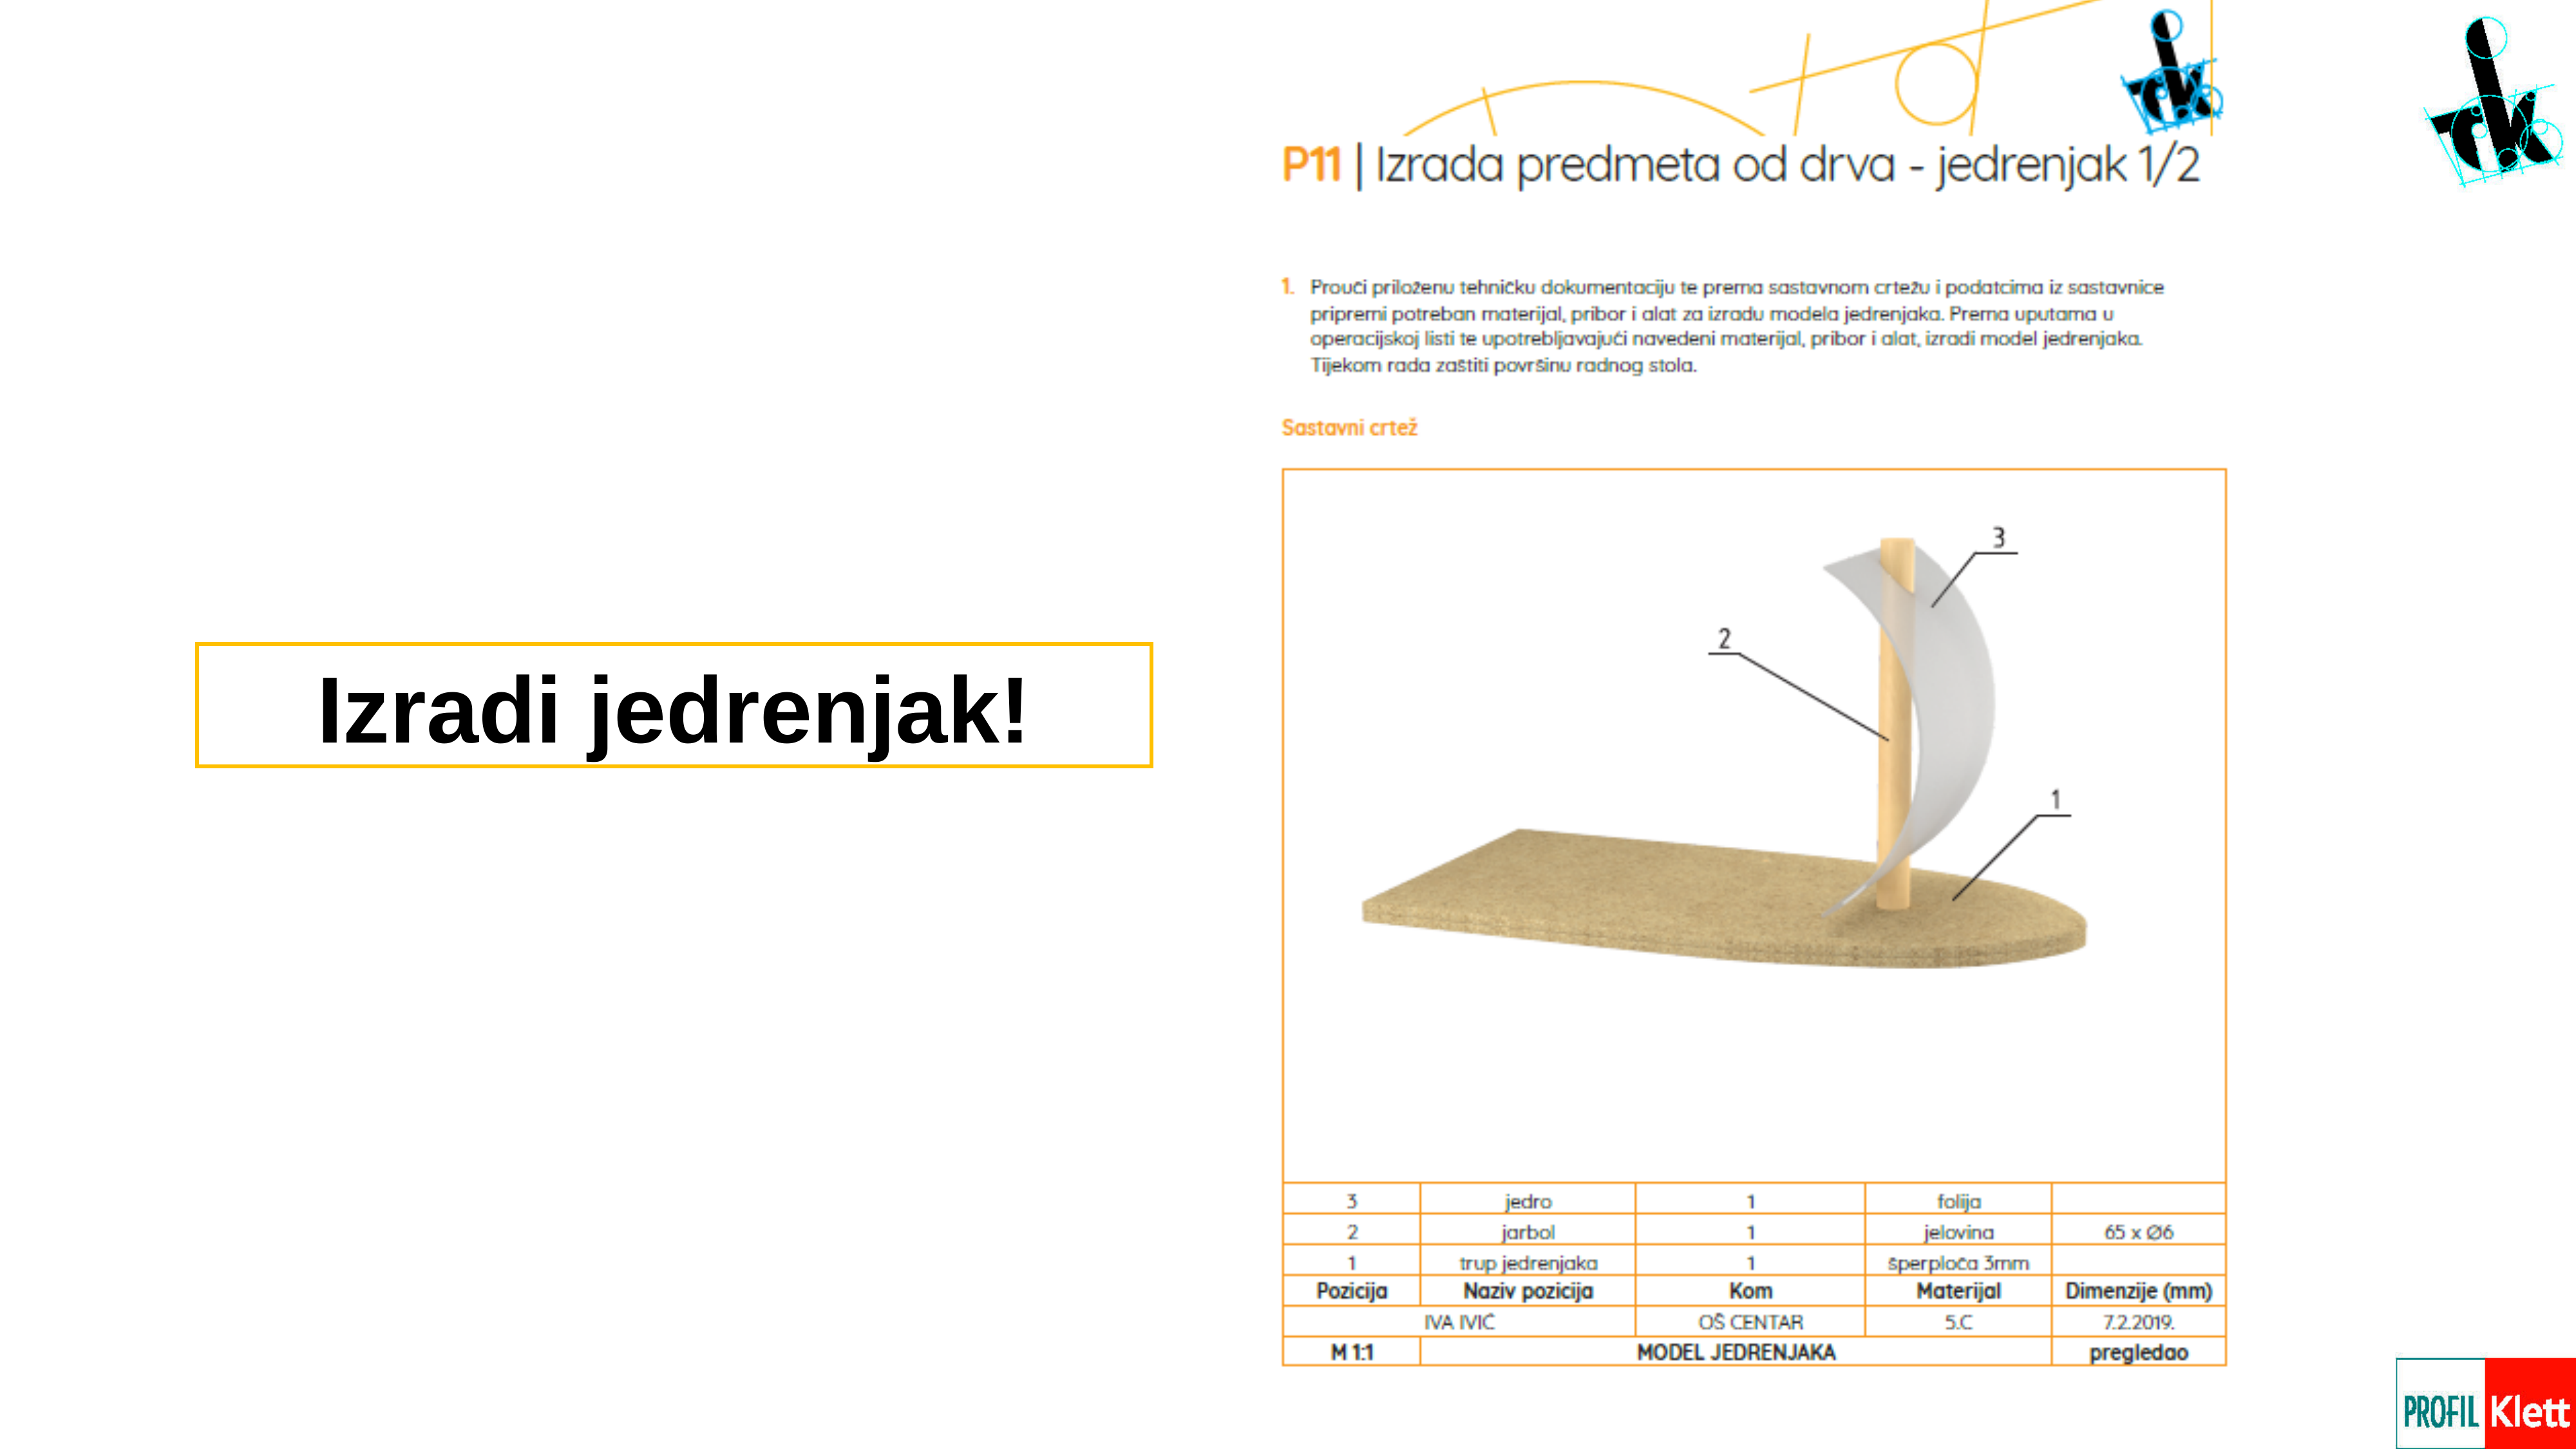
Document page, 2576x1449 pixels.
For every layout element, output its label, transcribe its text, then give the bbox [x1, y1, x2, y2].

text_box Izradi jedrenjak! [197, 643, 1151, 766]
picture [0, 0, 2576, 1449]
